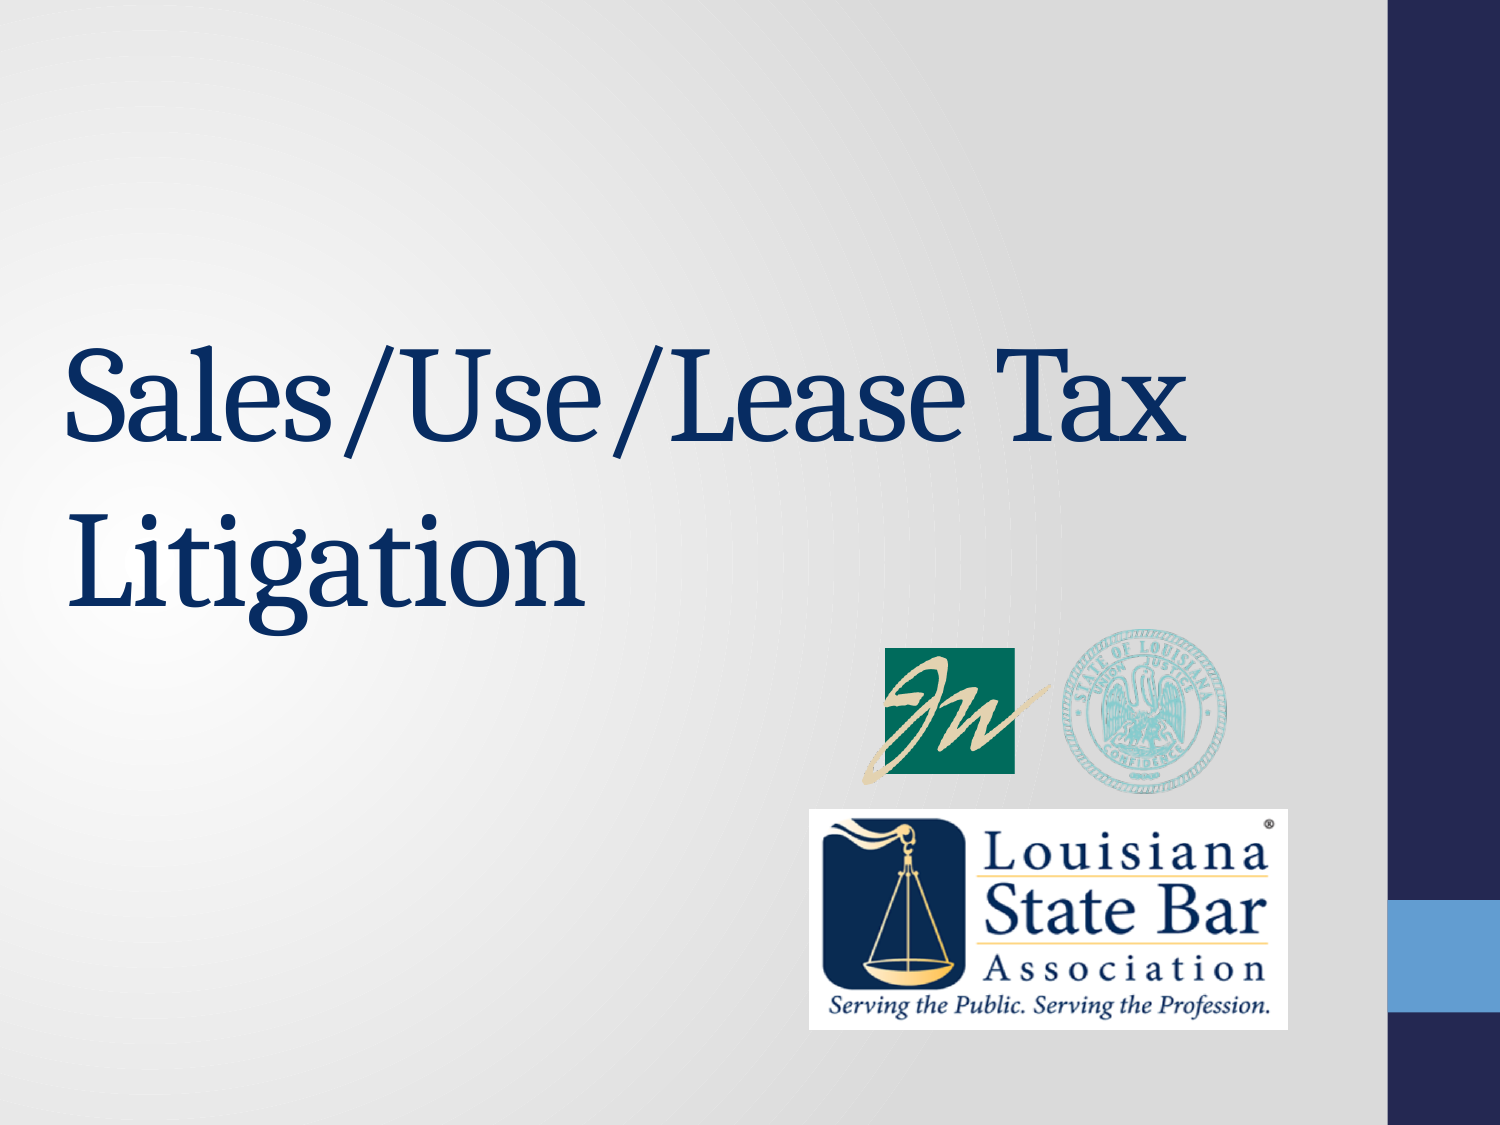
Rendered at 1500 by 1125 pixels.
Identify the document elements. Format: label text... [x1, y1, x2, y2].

picture [808, 598, 1289, 1031]
picture [1061, 628, 1229, 796]
title Sales/Use/Lease Tax Litigation [50, 399, 1325, 642]
